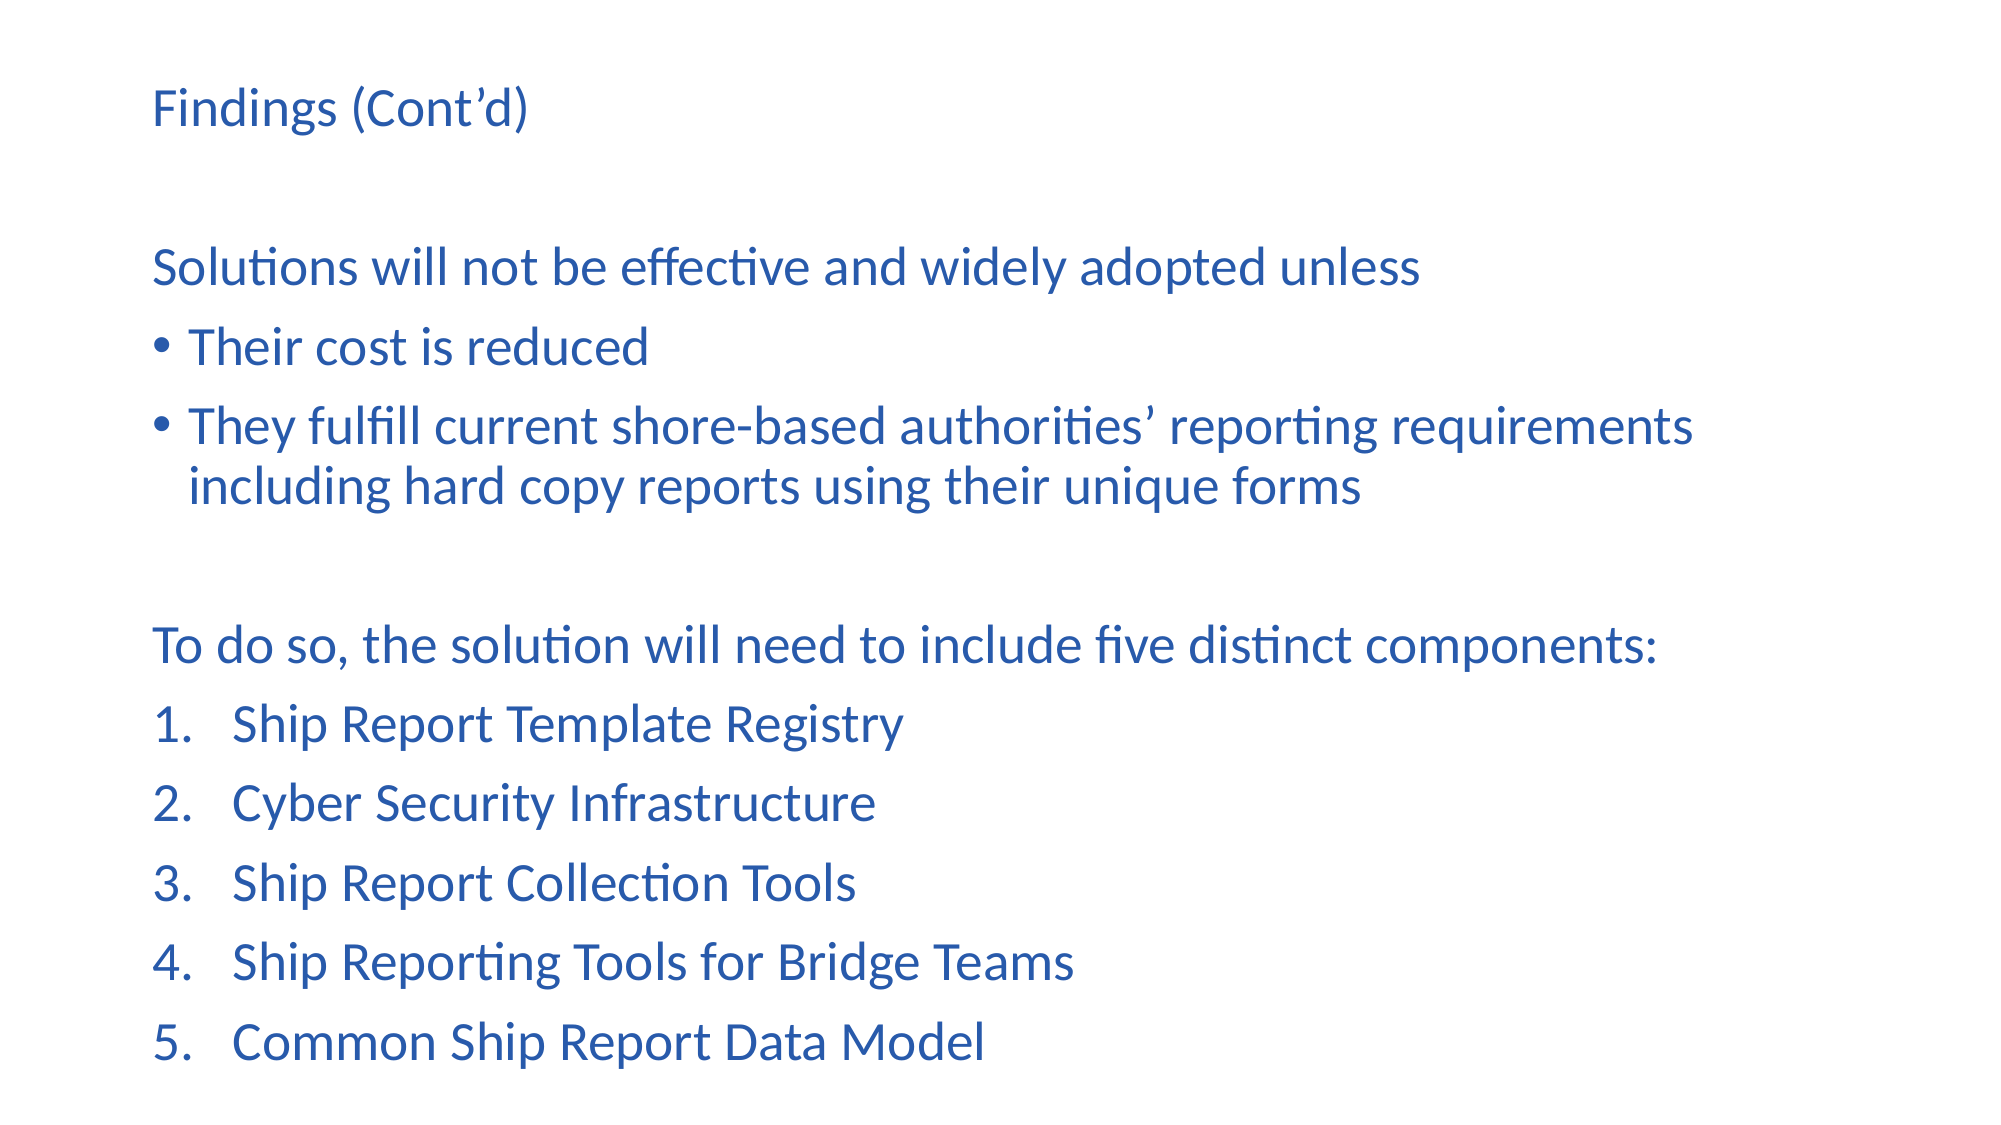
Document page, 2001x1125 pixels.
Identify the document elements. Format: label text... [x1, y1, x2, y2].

list Findings (Cont’d) Solutions will not be effective and widely adopted unless Their cost is reduced They fulfill current shore-based authorities’ reporting requirements including hard copy reports using their unique forms To do so, the solution will need to include five distinct components: Ship Report Template Registry Cyber Security Infrastructure Ship Report Collection Tools Ship Reporting Tools for Bridge Teams Common Ship Report Data Model [137, 71, 1863, 1086]
